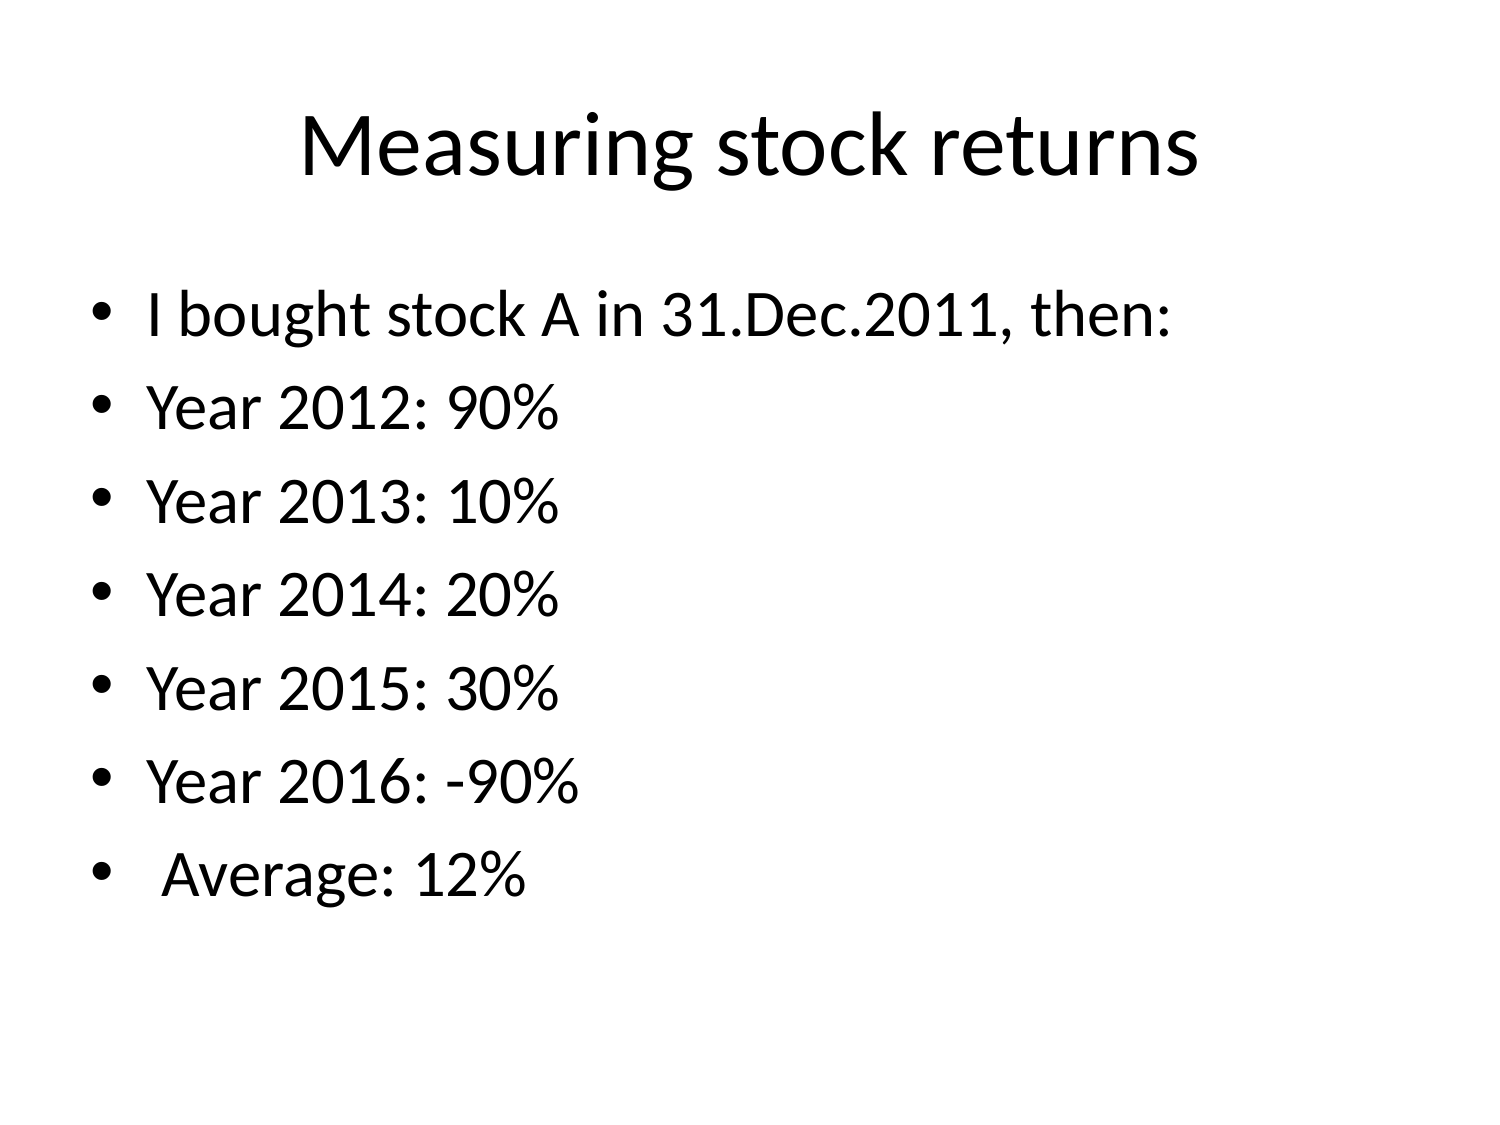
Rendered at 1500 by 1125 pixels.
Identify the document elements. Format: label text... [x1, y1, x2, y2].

title Measuring stock returns [75, 45, 1425, 233]
list I bought stock A in 31.Dec.2011, then: Year 2012: 90% Year 2013: 10% Year 2014: 20% Year 2015: 30% Year 2016: -90% Average: 12% [75, 262, 1425, 1005]
